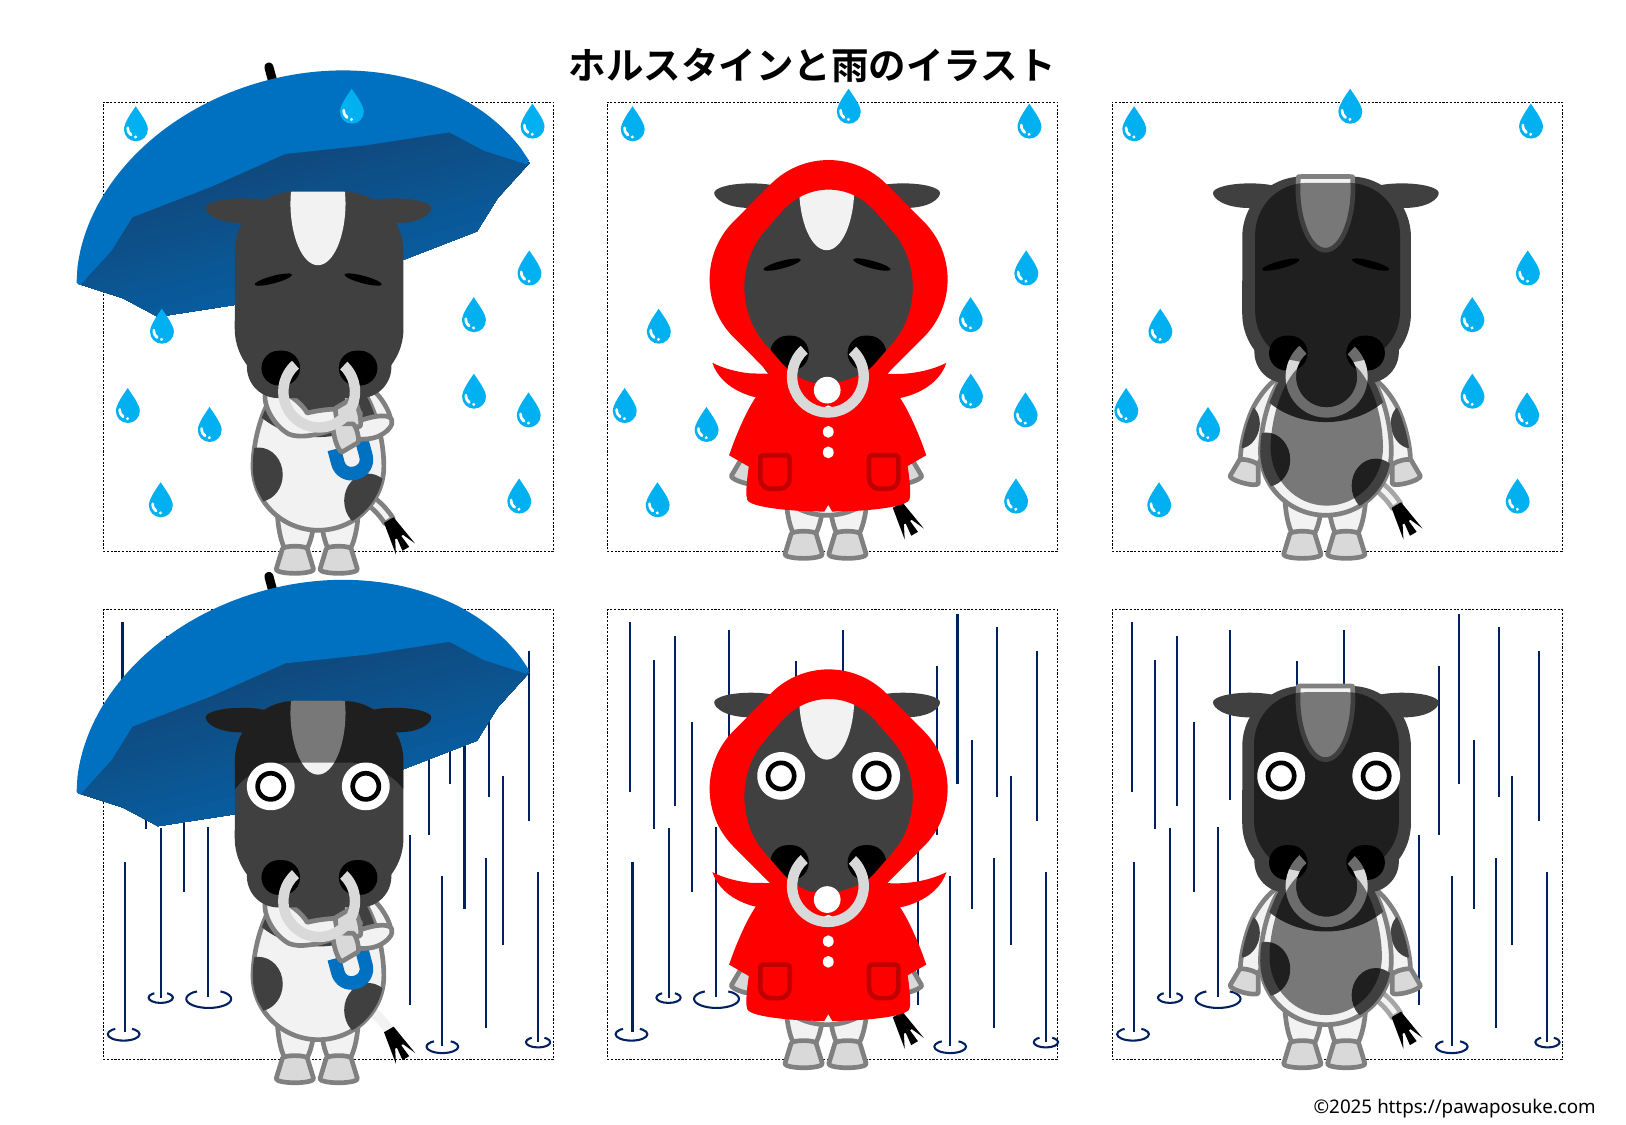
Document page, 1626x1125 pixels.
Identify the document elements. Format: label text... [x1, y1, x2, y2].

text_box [70, 61, 545, 574]
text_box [1114, 88, 1544, 559]
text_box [70, 571, 551, 1084]
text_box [1116, 613, 1560, 1068]
text_box ホルスタインと雨のイラスト [554, 34, 1071, 95]
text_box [615, 613, 1059, 1068]
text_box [612, 88, 1042, 559]
